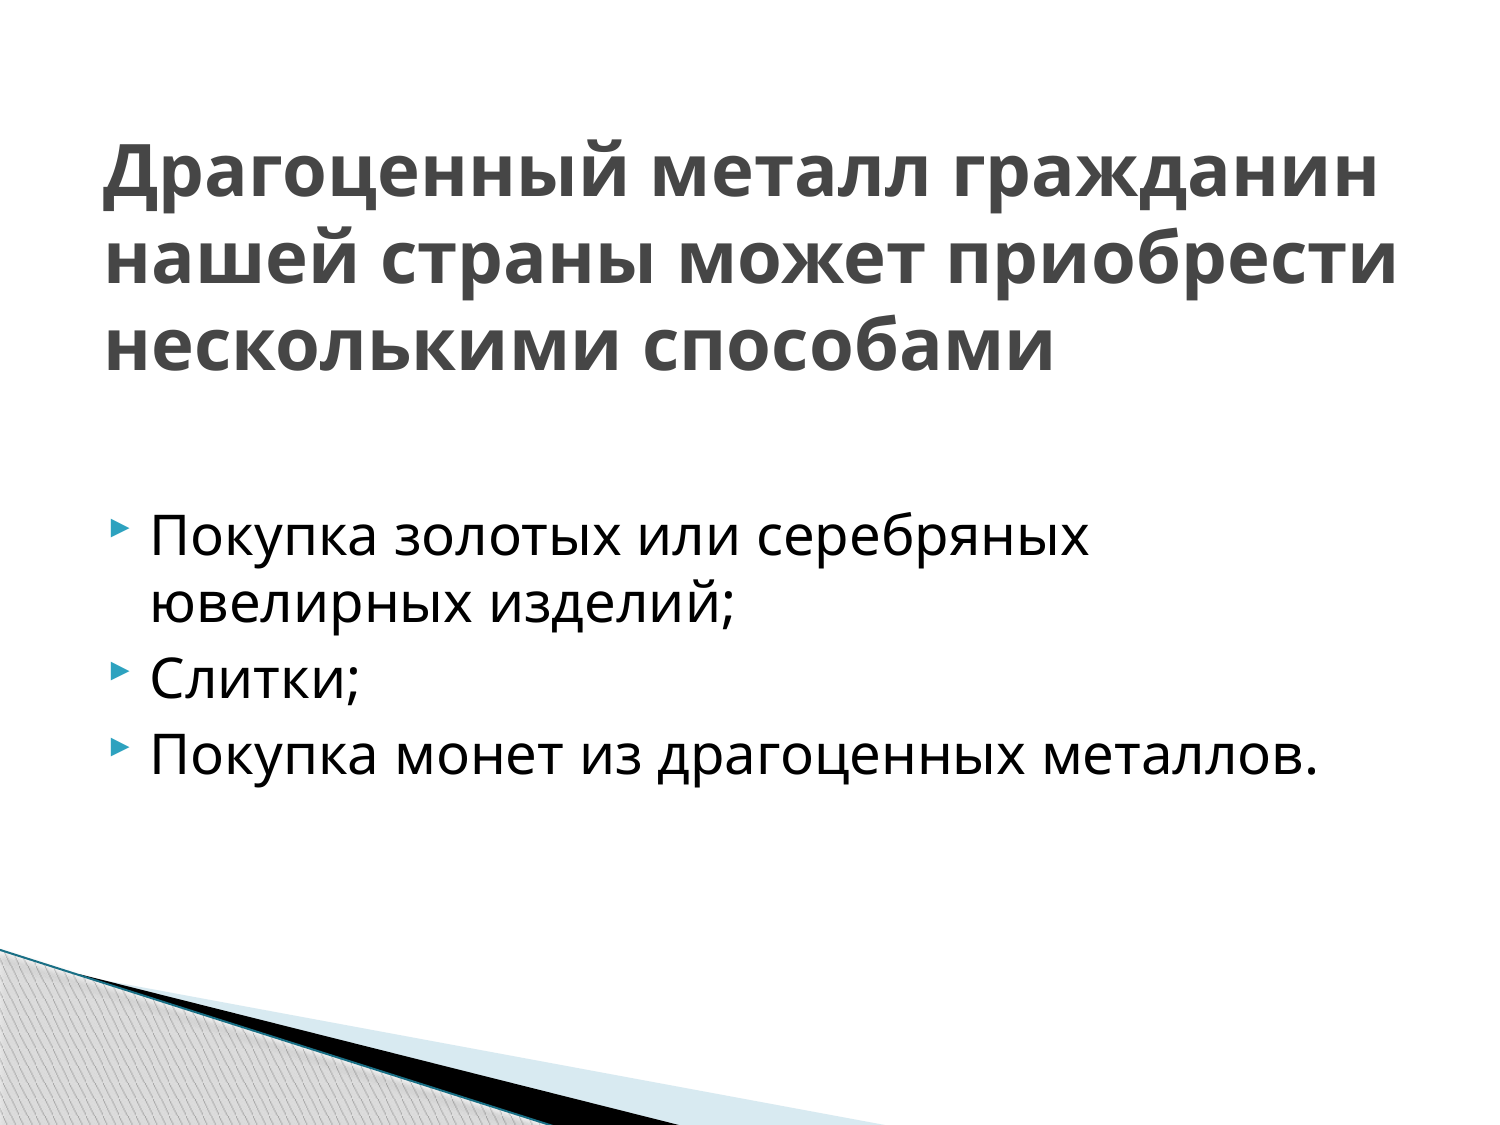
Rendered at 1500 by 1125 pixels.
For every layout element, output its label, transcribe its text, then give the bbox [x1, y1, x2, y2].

title Драгоценный металл гражданин нашей страны может приобрести несколькими способами [88, 113, 1439, 395]
list Покупка золотых или серебряных ювелирных изделий; Слитки; Покупка монет из драгоценных металлов. [75, 491, 1425, 986]
